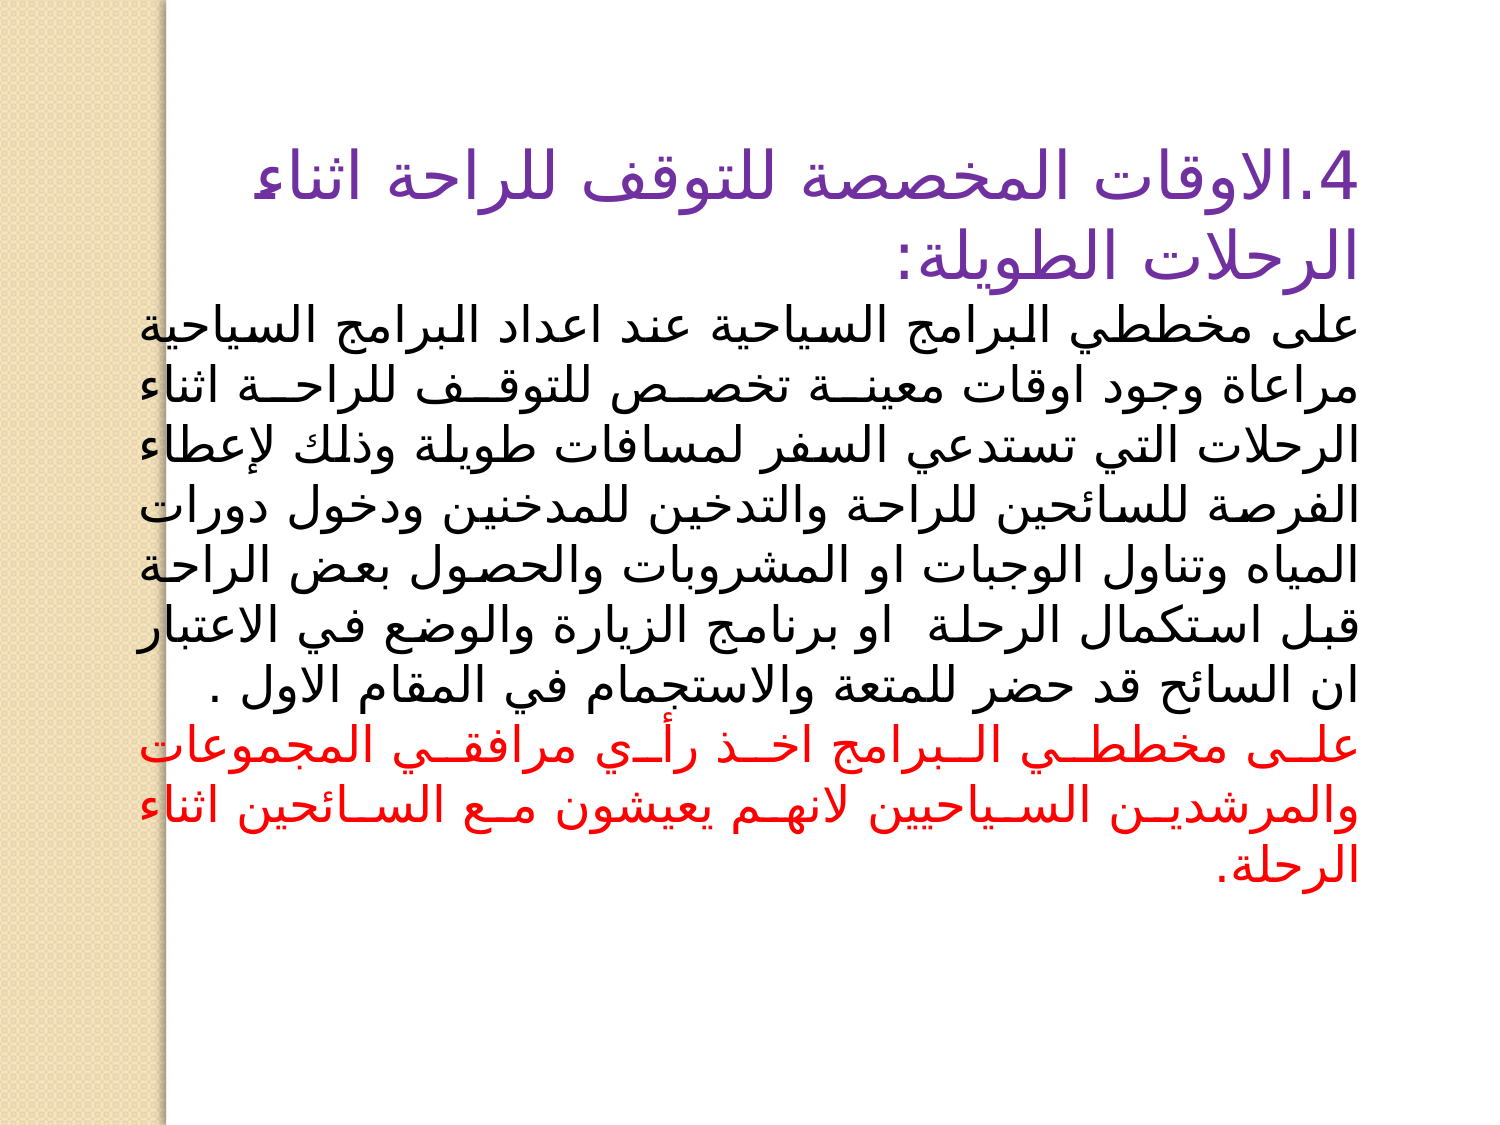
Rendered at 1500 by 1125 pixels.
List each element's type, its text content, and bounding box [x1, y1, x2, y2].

text_box 4.الاوقات المخصصة للتوقف للراحة اثناء الرحلات الطويلة: على مخططي البرامج السياحية عند اعداد البرامج السياحية مراعاة وجود اوقات معينة تخصص للتوقف للراحة اثناء الرحلات التي تستدعي السفر لمسافات طويلة وذلك لإعطاء الفرصة للسائحين للراحة والتدخين للمدخنين ودخول دورات المياه وتناول الوجبات او المشروبات والحصول بعض الراحة قبل استكمال الرحلة او برنامج الزيارة والوضع في الاعتبار ان السائح قد حضر للمتعة والاستجمام في المقام الاول . على مخططي البرامج اخذ رأي مرافقي المجموعات والمرشدين السياحيين لانهم يعيشون مع السائحين اثناء الرحلة. [123, 125, 1376, 901]
